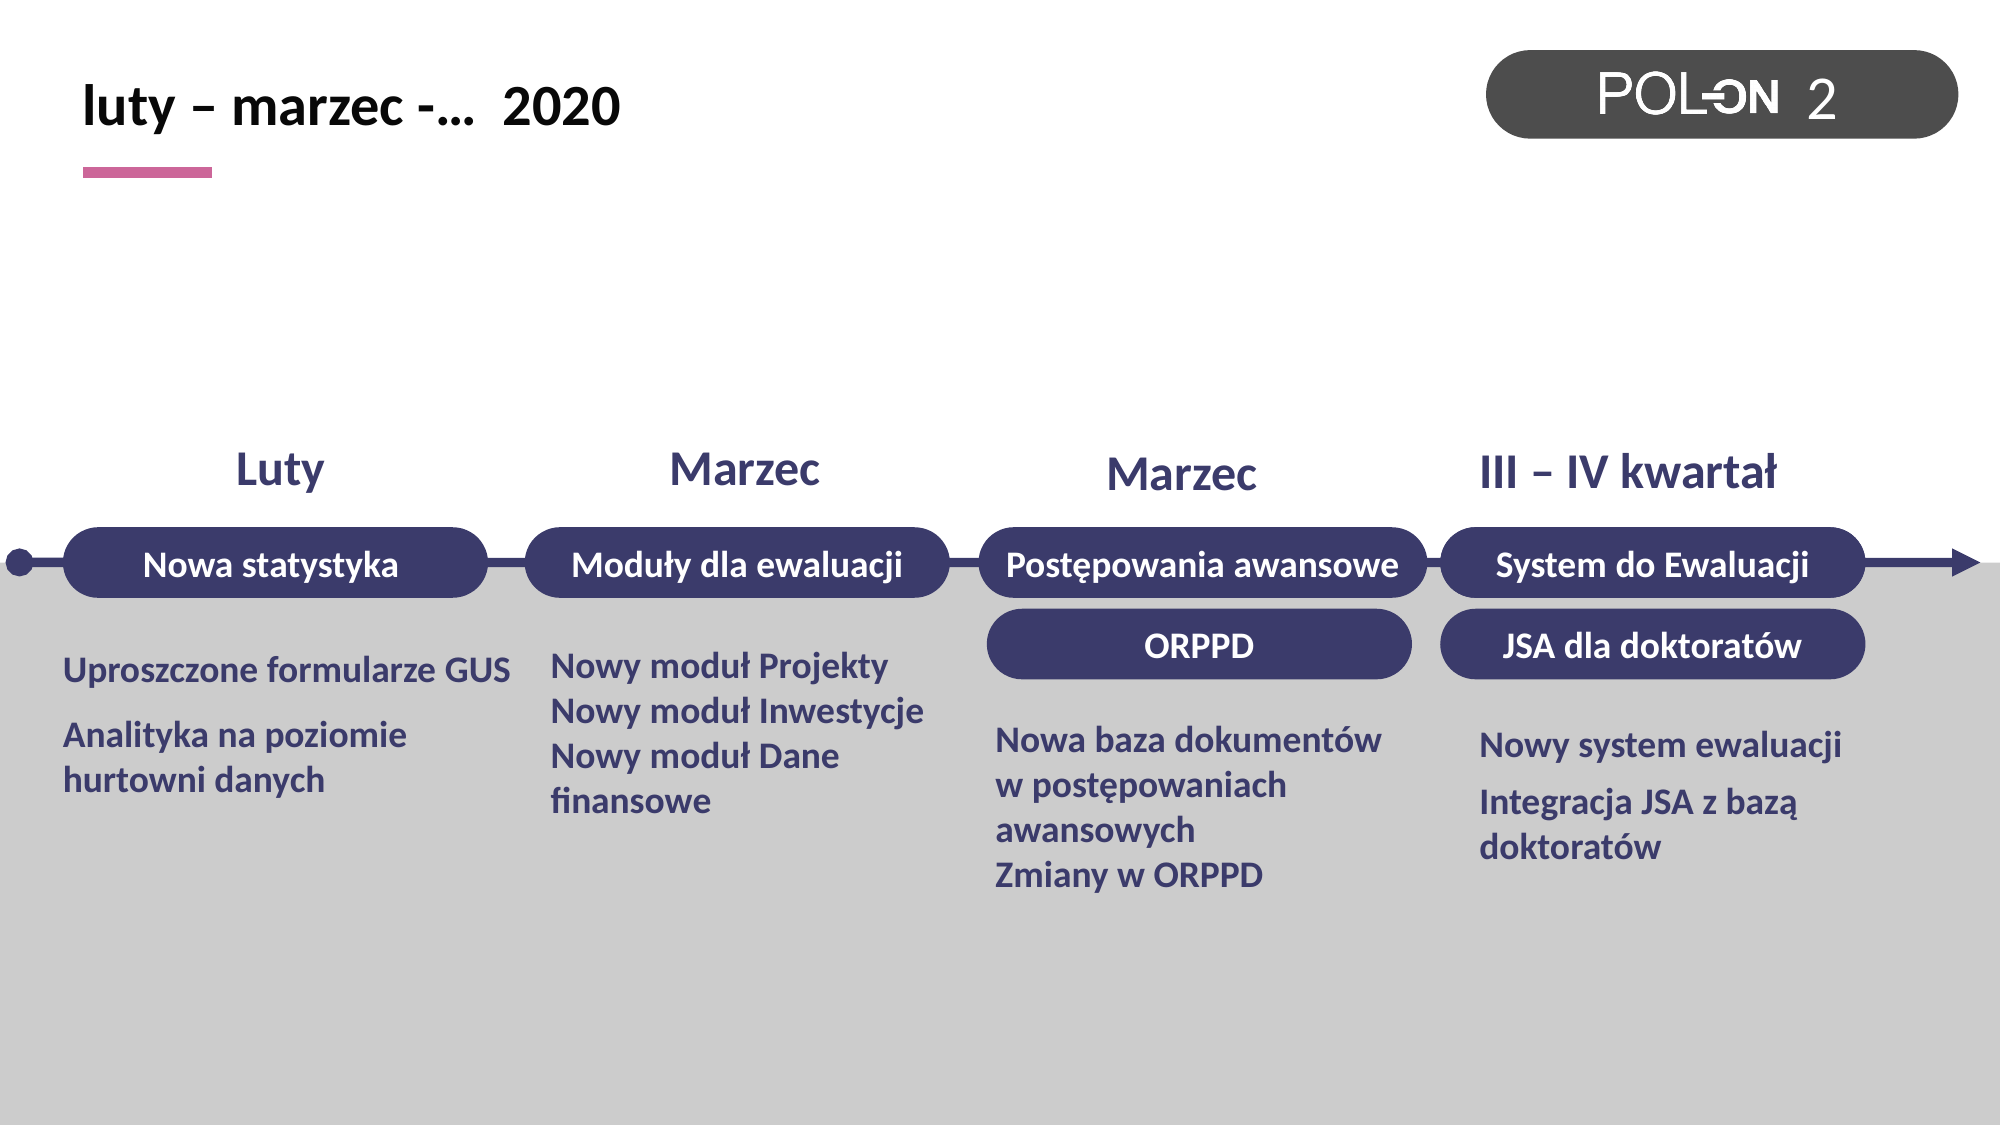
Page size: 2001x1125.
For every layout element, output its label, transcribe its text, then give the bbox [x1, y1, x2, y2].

text_box Nowa statystyka [60, 525, 491, 561]
text_box Nowy system ewaluacji [1479, 712, 1929, 769]
text_box Marzec [669, 428, 894, 504]
text_box Nowa baza dokumentów w postępowaniach awansowych Zmiany w ORPPD [995, 708, 1410, 903]
text_box Luty [236, 428, 402, 504]
text_box Postępowania awansowe [976, 525, 1430, 561]
text_box Marzec [1106, 433, 1301, 509]
text_box Moduły dla ewaluacji [522, 525, 952, 561]
text_box Integracja JSA z bazą doktoratów [1479, 769, 1929, 875]
text_box III – IV kwartał [1479, 430, 1827, 506]
text_box Postępowania awansowe [978, 574, 1428, 600]
text_box ORPPD [984, 606, 1415, 682]
text_box Uproszczone formularze GUS [62, 637, 591, 698]
text_box System do Ewaluacji [1440, 574, 1866, 600]
text_box JSA dla doktoratów [1438, 606, 1868, 682]
text_box Moduły dla ewaluacji [524, 574, 951, 600]
text_box Nowy moduł Projekty Nowy moduł Inwestycje Nowy moduł Dane finansowe [550, 633, 1000, 829]
text_box Nowa statystyka [62, 574, 489, 600]
title luty – marzec -… 2020 [82, 33, 1898, 170]
text_box System do Ewaluacji [1438, 525, 1868, 561]
text_box Analityka na poziomie hurtowni danych [62, 702, 552, 808]
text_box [1485, 49, 1959, 139]
